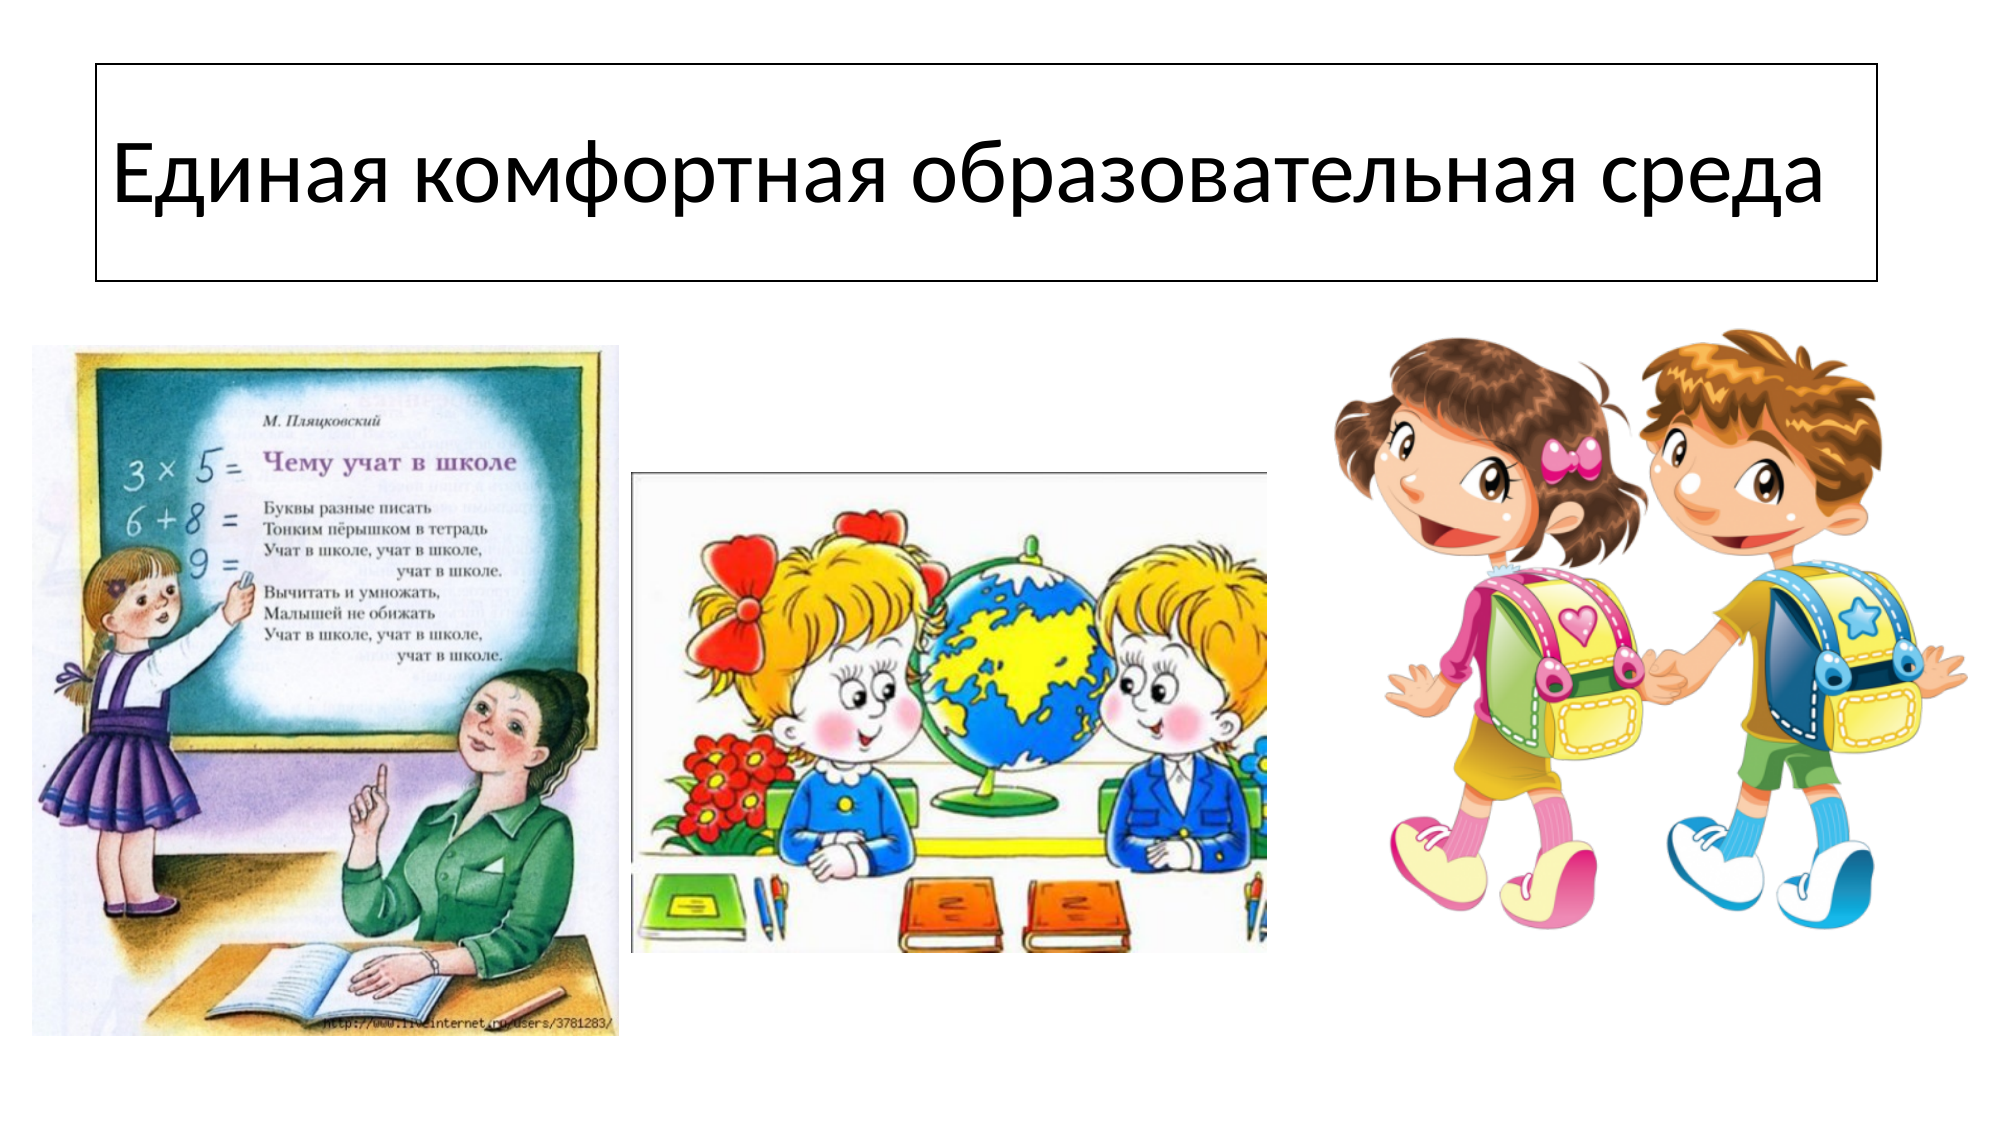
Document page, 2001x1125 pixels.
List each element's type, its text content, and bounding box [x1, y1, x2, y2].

picture [32, 345, 619, 1036]
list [1332, 325, 1968, 931]
picture [631, 472, 1267, 953]
title Единая комфортная образовательная среда [95, 63, 1878, 282]
